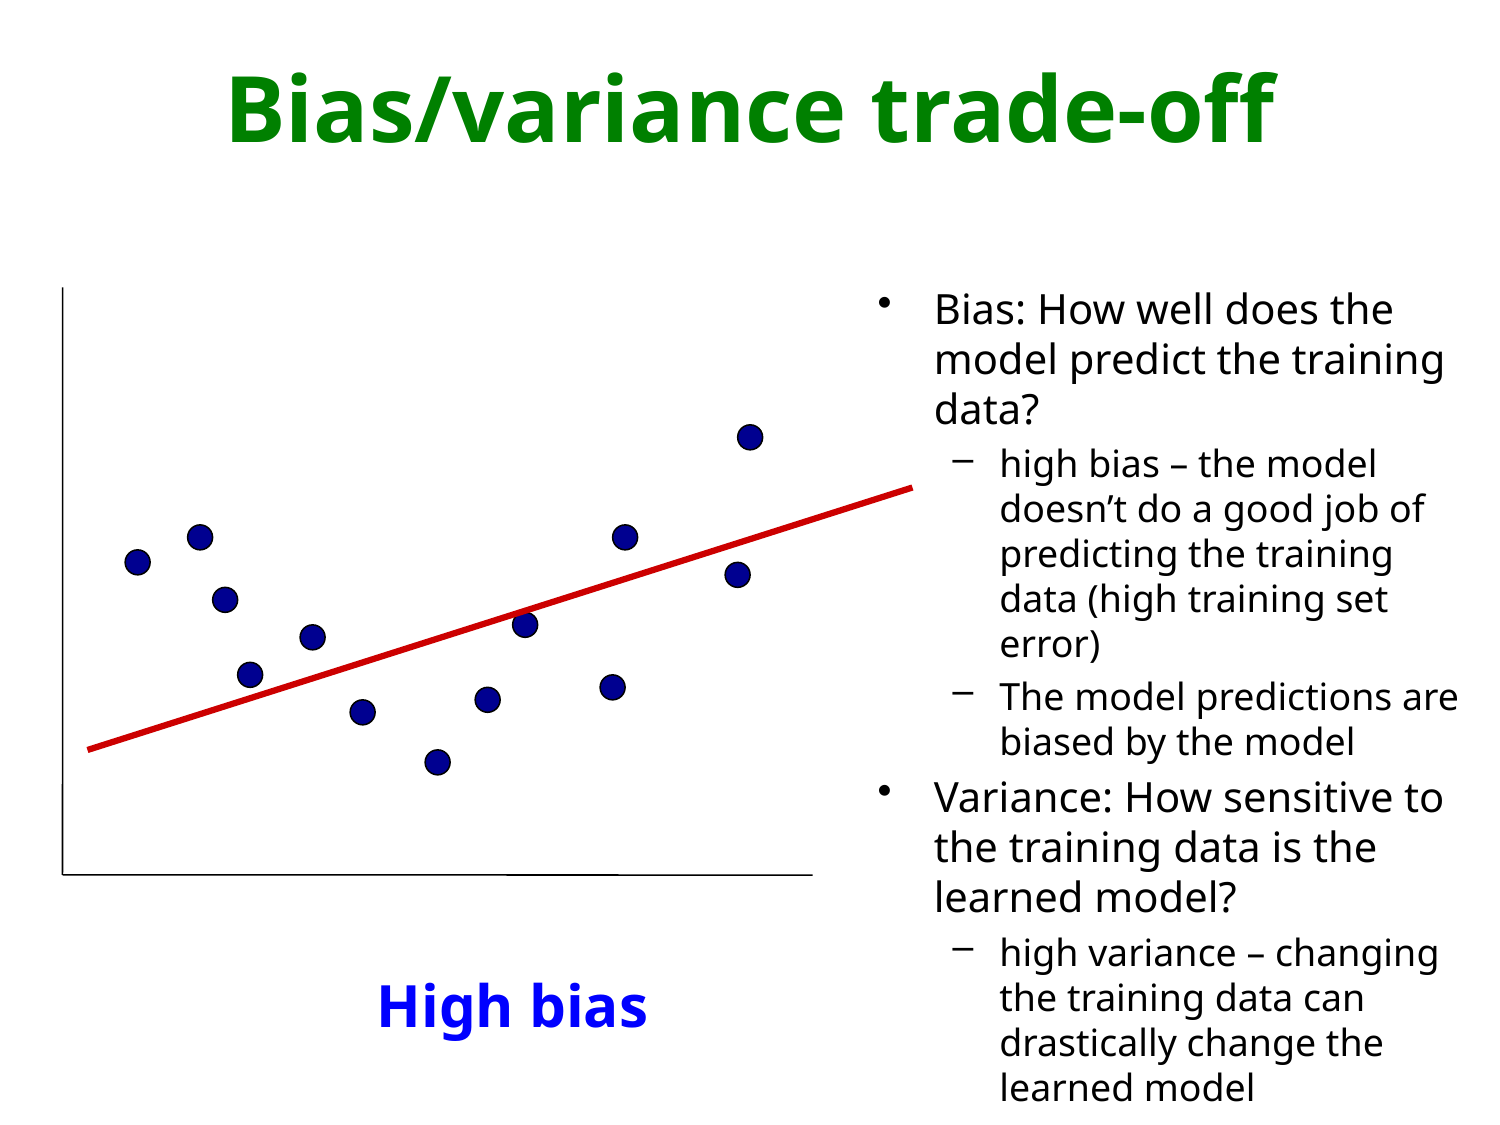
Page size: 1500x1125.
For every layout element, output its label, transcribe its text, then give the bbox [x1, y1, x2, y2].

title Bias/variance trade-off [74, 12, 1426, 201]
text_box [425, 760, 451, 775]
text_box [737, 424, 763, 450]
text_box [87, 487, 913, 751]
list Bias: How well does the model predict the training data? high bias – the model doesn’t do a good job of predicting the training data (high training set error) The model predictions are biased by the model Variance: How sensitive to the training data is the learned model? high variance – changing the training data can drastically change the learned model [862, 274, 1476, 1076]
text_box High bias [112, 974, 862, 1046]
